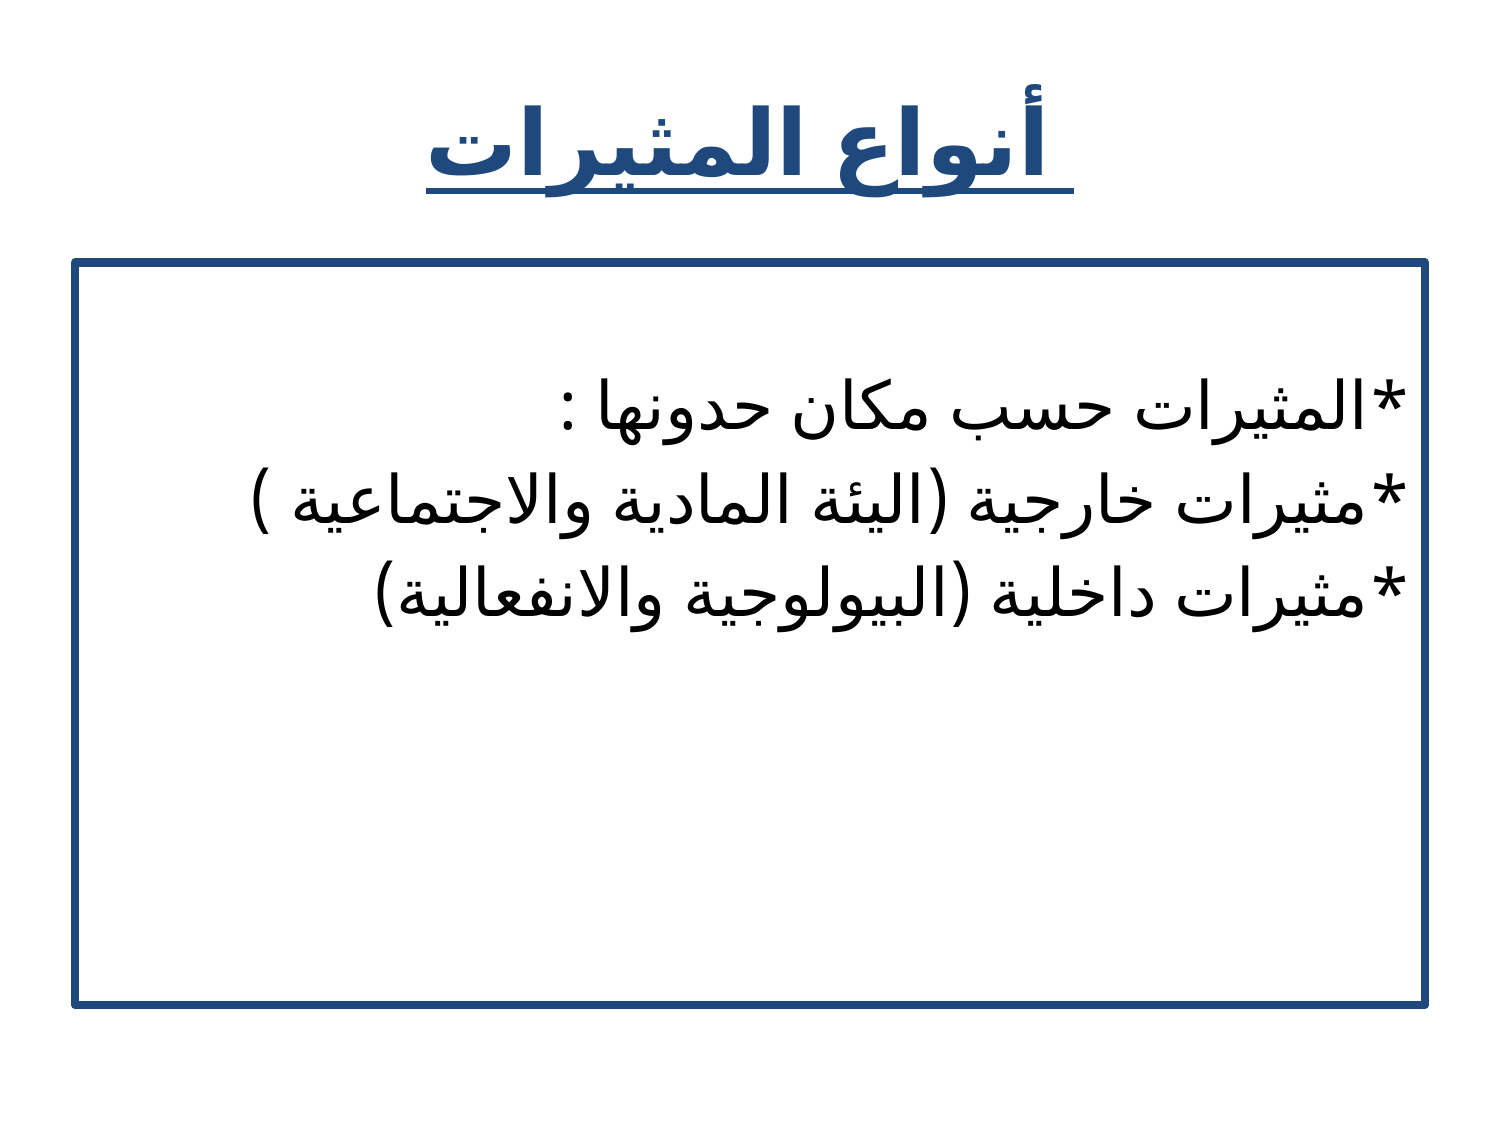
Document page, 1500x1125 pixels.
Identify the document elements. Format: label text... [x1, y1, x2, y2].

list *المثيرات حسب مكان حدونها : *مثيرات خارجية (اليئة المادية والاجتماعية ) *مثيرات داخلية (البيولوجية والانفعالية) [75, 262, 1425, 1005]
title أنواع المثيرات [75, 45, 1425, 233]
